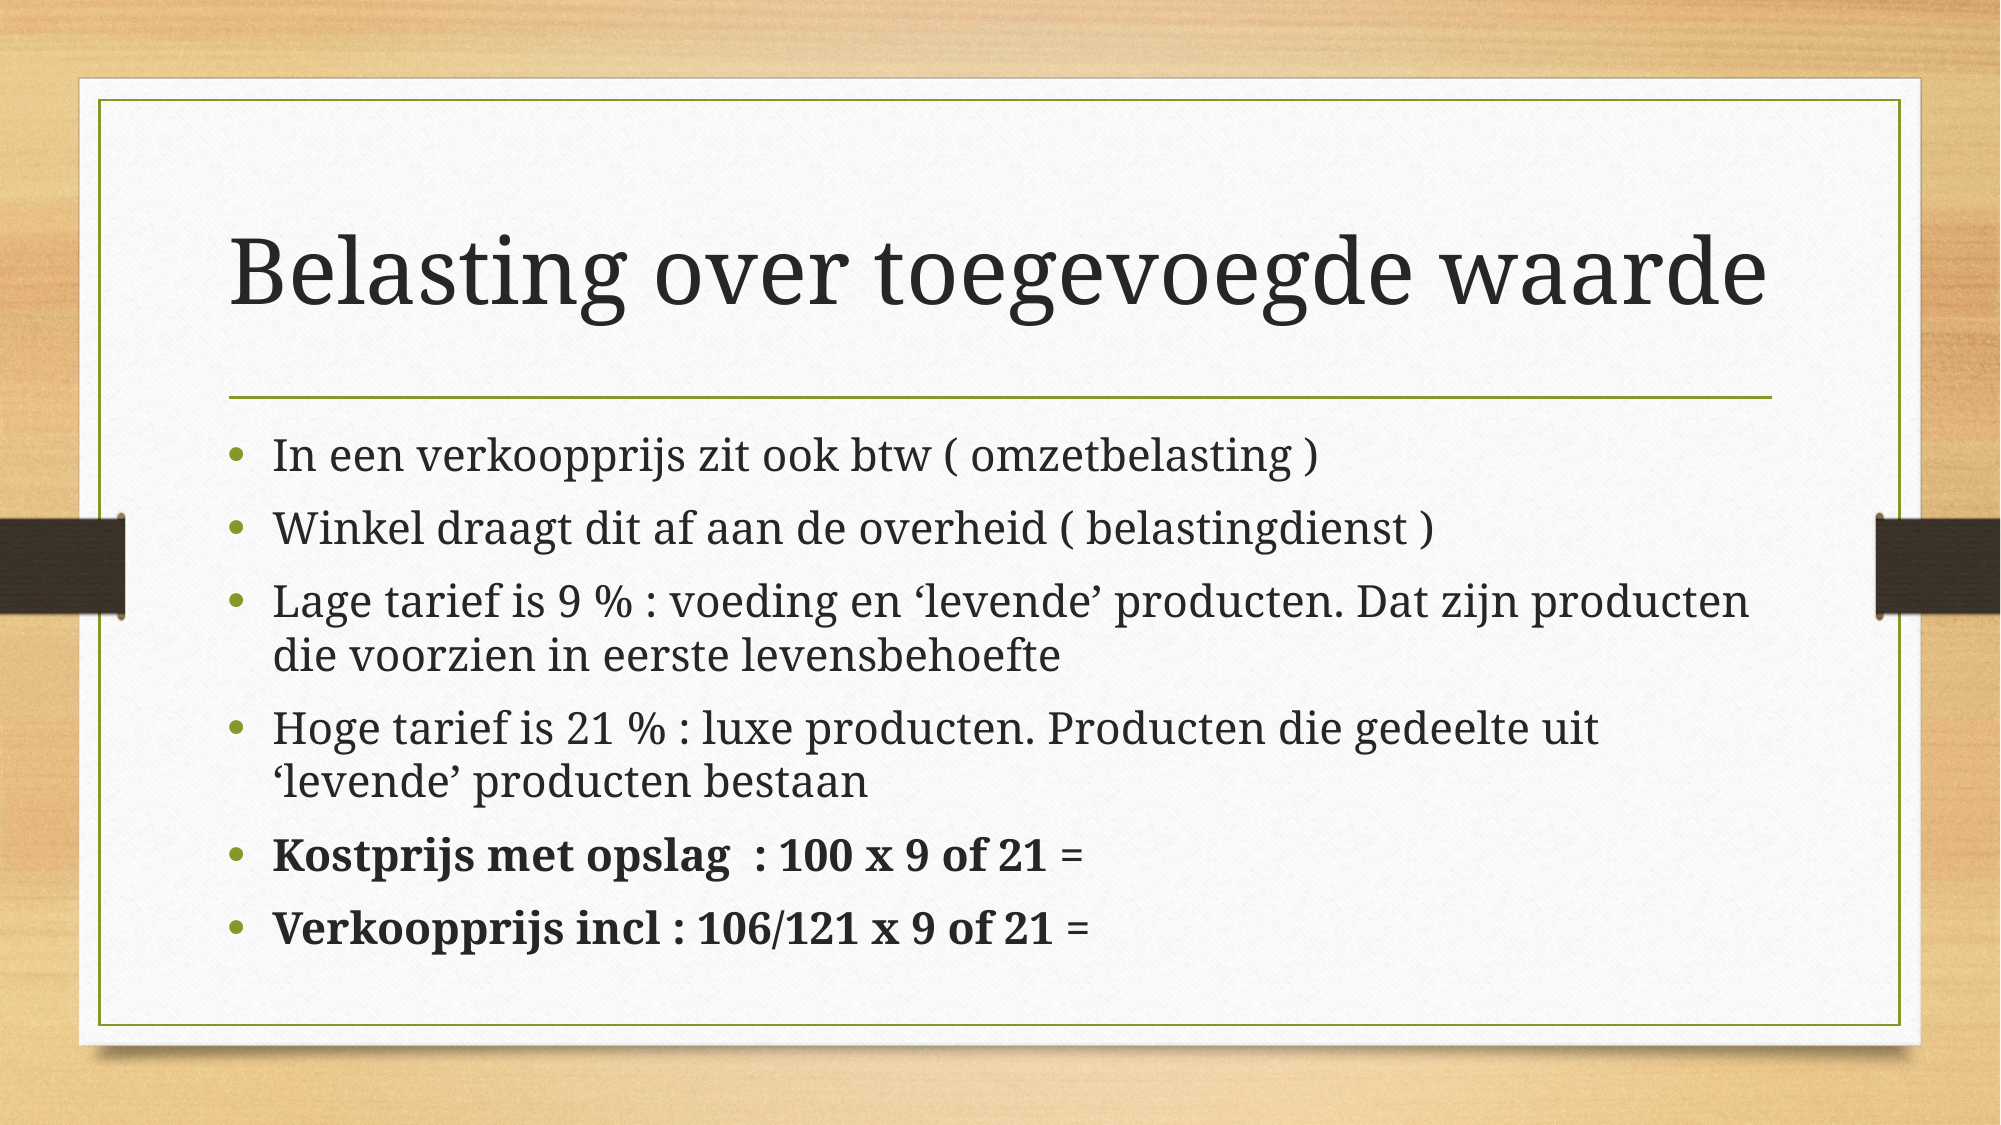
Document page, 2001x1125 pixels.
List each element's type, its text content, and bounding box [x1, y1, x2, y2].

title Belasting over toegevoegde waarde [212, 161, 1788, 375]
list In een verkoopprijs zit ook btw ( omzetbelasting ) Winkel draagt dit af aan de overheid ( belastingdienst ) Lage tarief is 9 % : voeding en ‘levende’ producten. Dat zijn producten die voorzien in eerste levensbehoefte Hoge tarief is 21 % : luxe producten. Producten die gedeelte uit ‘levende’ producten bestaan Kostprijs met opslag : 100 x 9 of 21 = Verkoopprijs incl : 106/121 x 9 of 21 = [212, 419, 1788, 964]
picture [0, 0, 2001, 1125]
